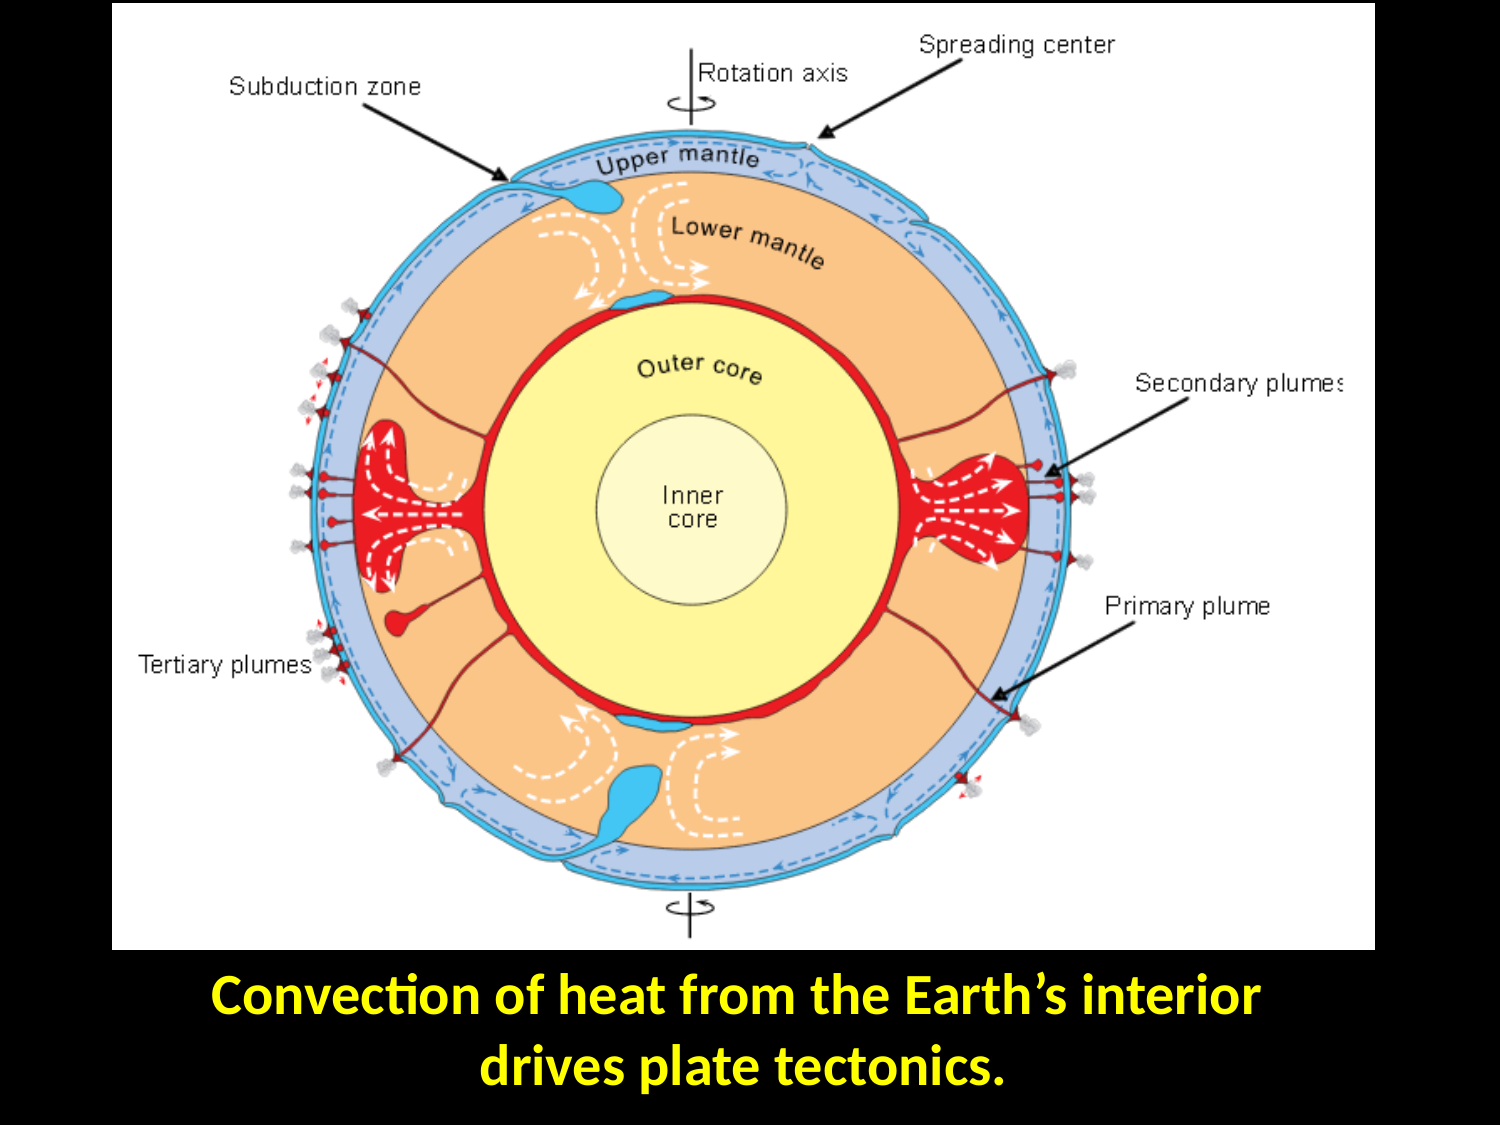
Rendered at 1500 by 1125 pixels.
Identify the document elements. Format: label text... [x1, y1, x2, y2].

picture [112, 2, 1376, 950]
text_box Convection of heat from the Earth’s interior drives plate tectonics. [37, 949, 1450, 1104]
